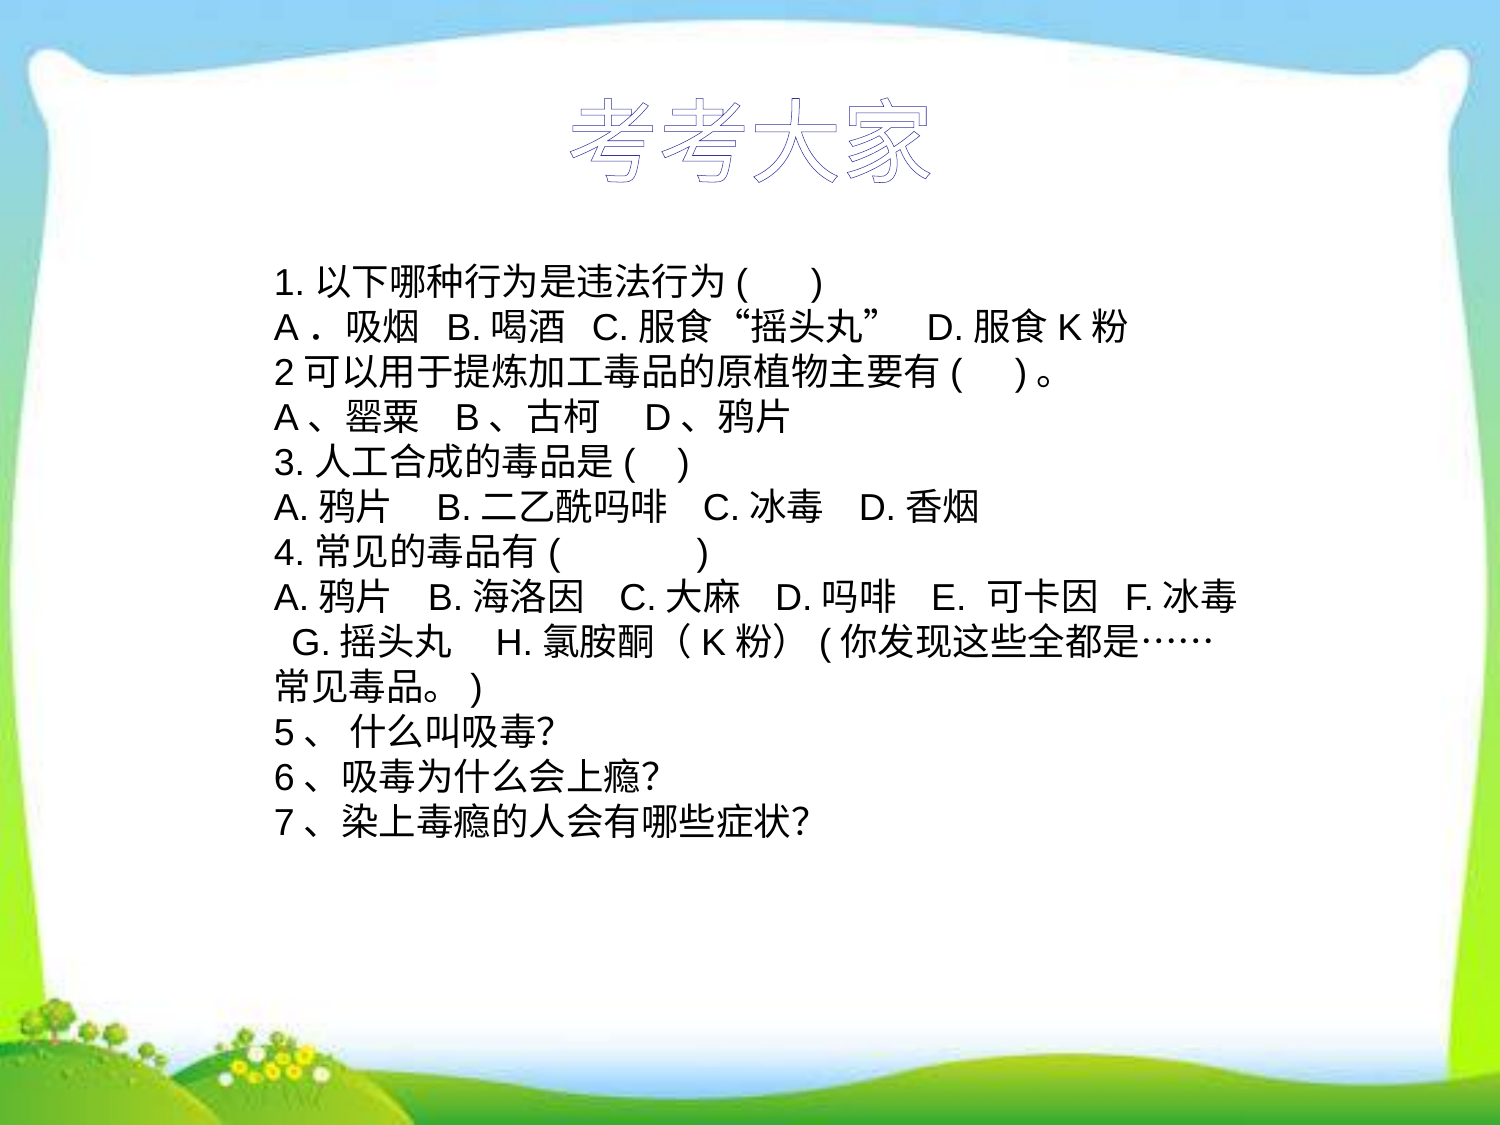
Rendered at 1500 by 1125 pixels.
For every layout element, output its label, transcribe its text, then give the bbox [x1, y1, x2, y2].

text_box 1.以下哪种行为是违法行为( ) A．吸烟 B.喝酒 C.服食“摇头丸” D.服食K粉 2可以用于提炼加工毒品的原植物主要有( )。 A、罂粟 B、古柯 D、鸦片 3.人工合成的毒品是( ) A.鸦片 B.二乙酰吗啡 C.冰毒 D.香烟 4.常见的毒品有( ) A.鸦片 B.海洛因 C.大麻 D.吗啡 E. 可卡因 F.冰毒 G.摇头丸 H.氯胺酮（K粉）(你发现这些全都是……常见毒品。) 5、 什么叫吸毒？ 6、吸毒为什么会上瘾？ 7、染上毒瘾的人会有哪些症状？ [259, 250, 1258, 851]
picture [0, 0, 1500, 1125]
title 考考大家 [74, 44, 1426, 233]
